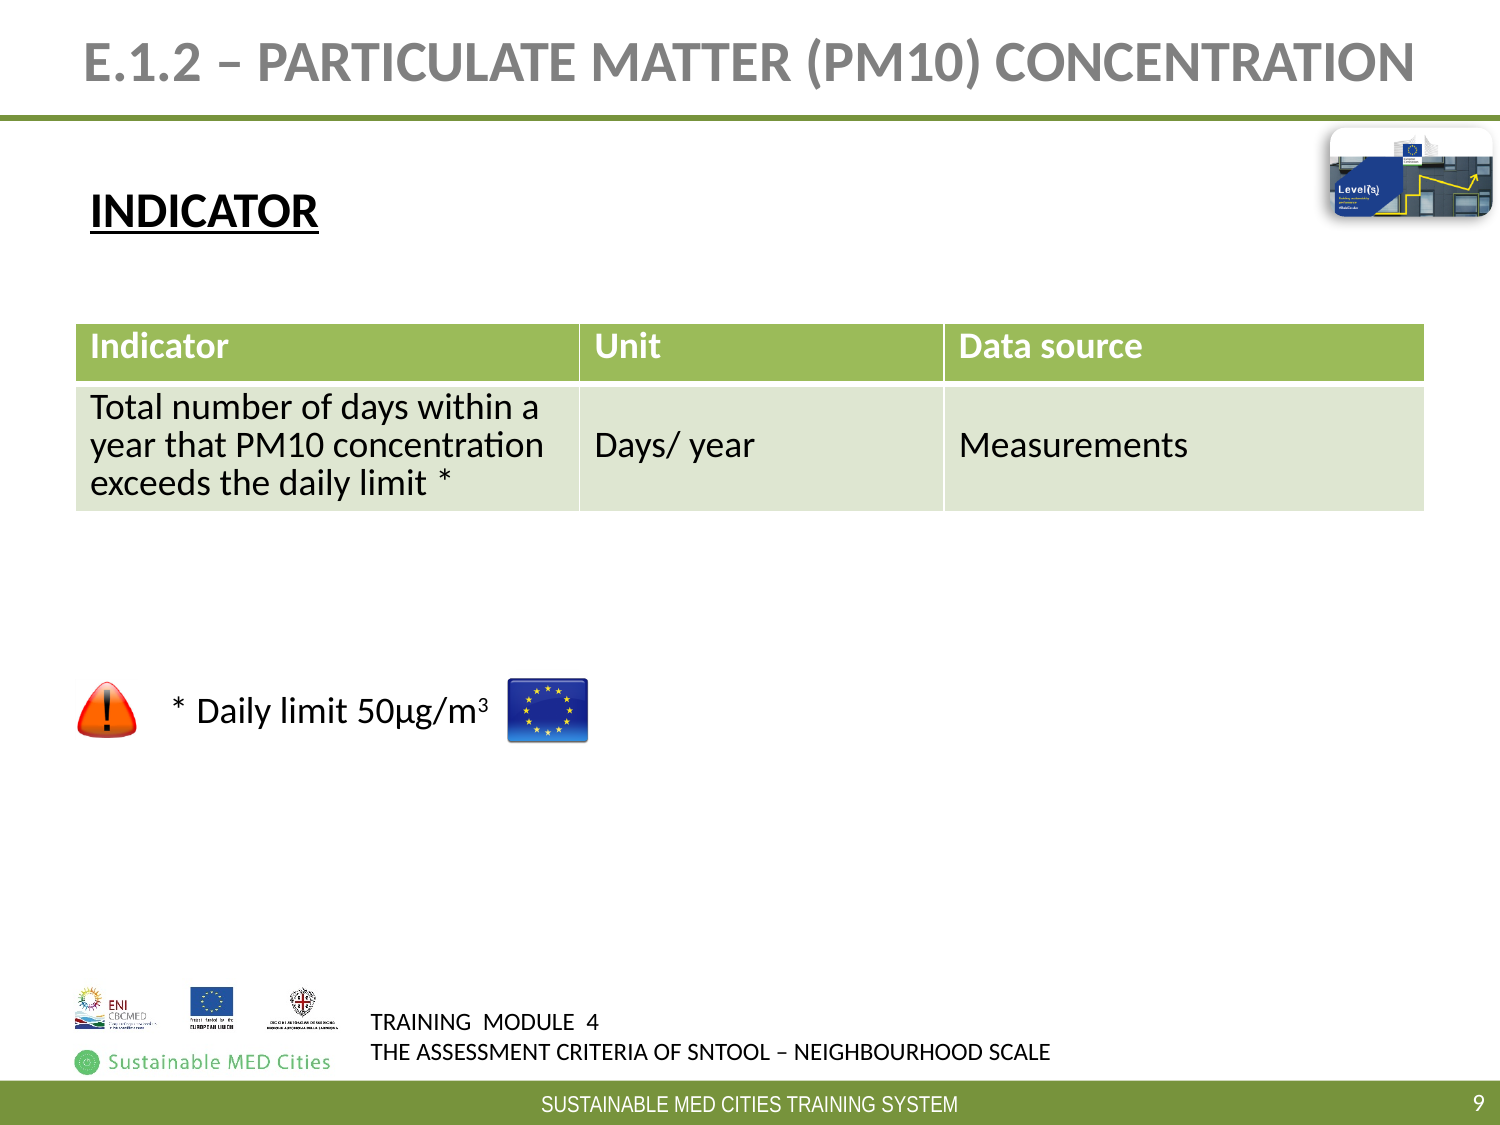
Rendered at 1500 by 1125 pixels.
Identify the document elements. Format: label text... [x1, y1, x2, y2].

picture [506, 668, 589, 751]
slide_number 9 [1149, 1078, 1500, 1125]
table_header Unit [580, 324, 943, 381]
picture [74, 678, 138, 740]
table_cell Total number of days within a year that PM10 concentration exceeds the daily limit * [76, 387, 579, 511]
table_cell Days/ year [580, 387, 943, 511]
title E.1.2 – PARTICULATE MATTER (PM10) CONCENTRATION [0, 0, 1500, 117]
table_cell Measurements [945, 387, 1424, 511]
picture [62, 978, 356, 1080]
text_box * Daily limit 50μg/m3 [154, 679, 501, 739]
table_header Data source [945, 324, 1424, 381]
table_header Indicator [76, 324, 579, 381]
list INDICATOR [75, 170, 1425, 270]
picture [1329, 127, 1493, 217]
